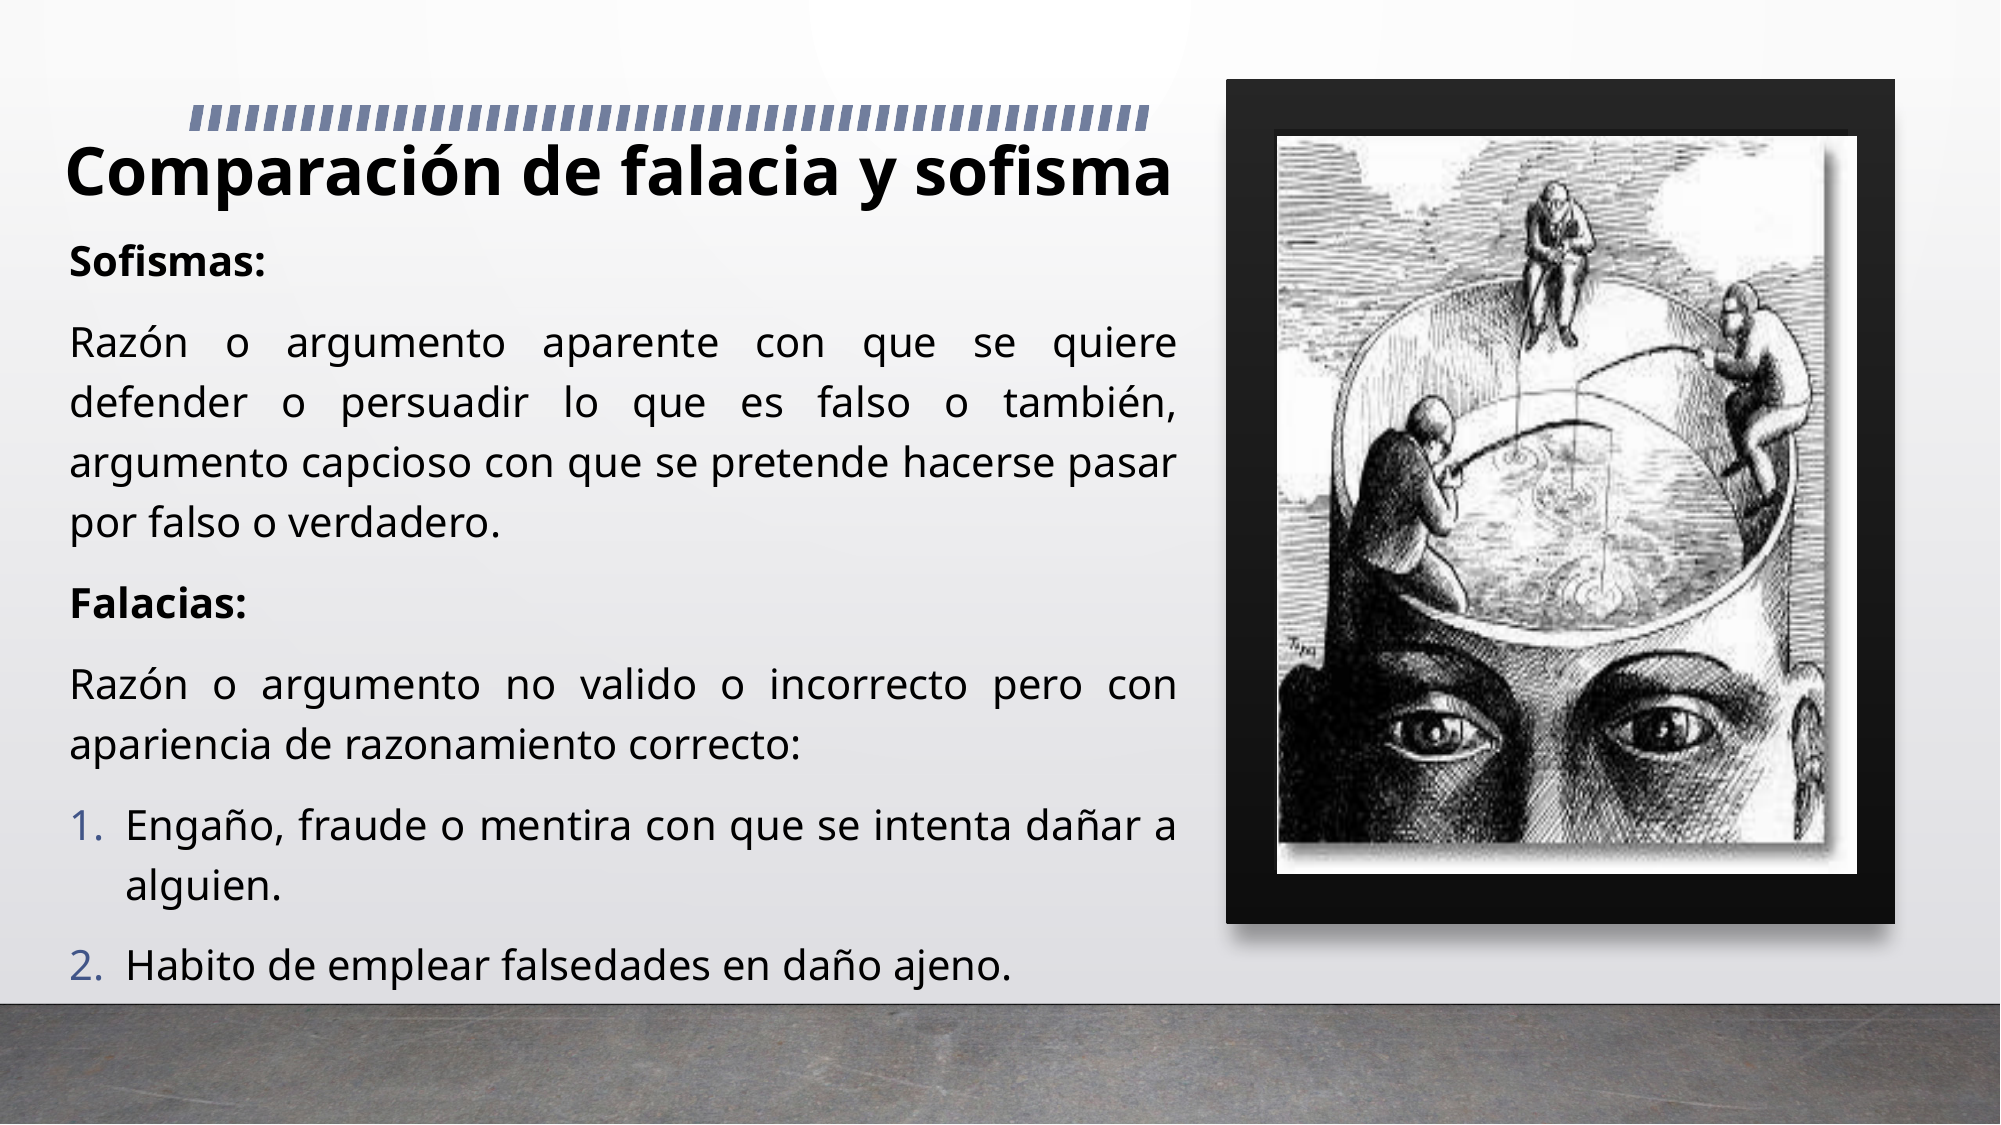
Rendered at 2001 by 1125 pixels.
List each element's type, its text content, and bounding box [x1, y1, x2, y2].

picture [1276, 136, 1857, 875]
picture [0, 1004, 2000, 1124]
title Comparación de falacia y sofisma [49, 104, 1194, 218]
list Sofismas: Razón o argumento aparente con que se quiere defender o persuadir lo que es falso o también, argumento capcioso con que se pretende hacerse pasar por falso o verdadero. Falacias: Razón o argumento no valido o incorrecto pero con apariencia de razonamiento correcto: Engaño, fraude o mentira con que se intenta dañar a alguien. Habito de emplear falsedades en daño ajeno. [54, 217, 1194, 794]
